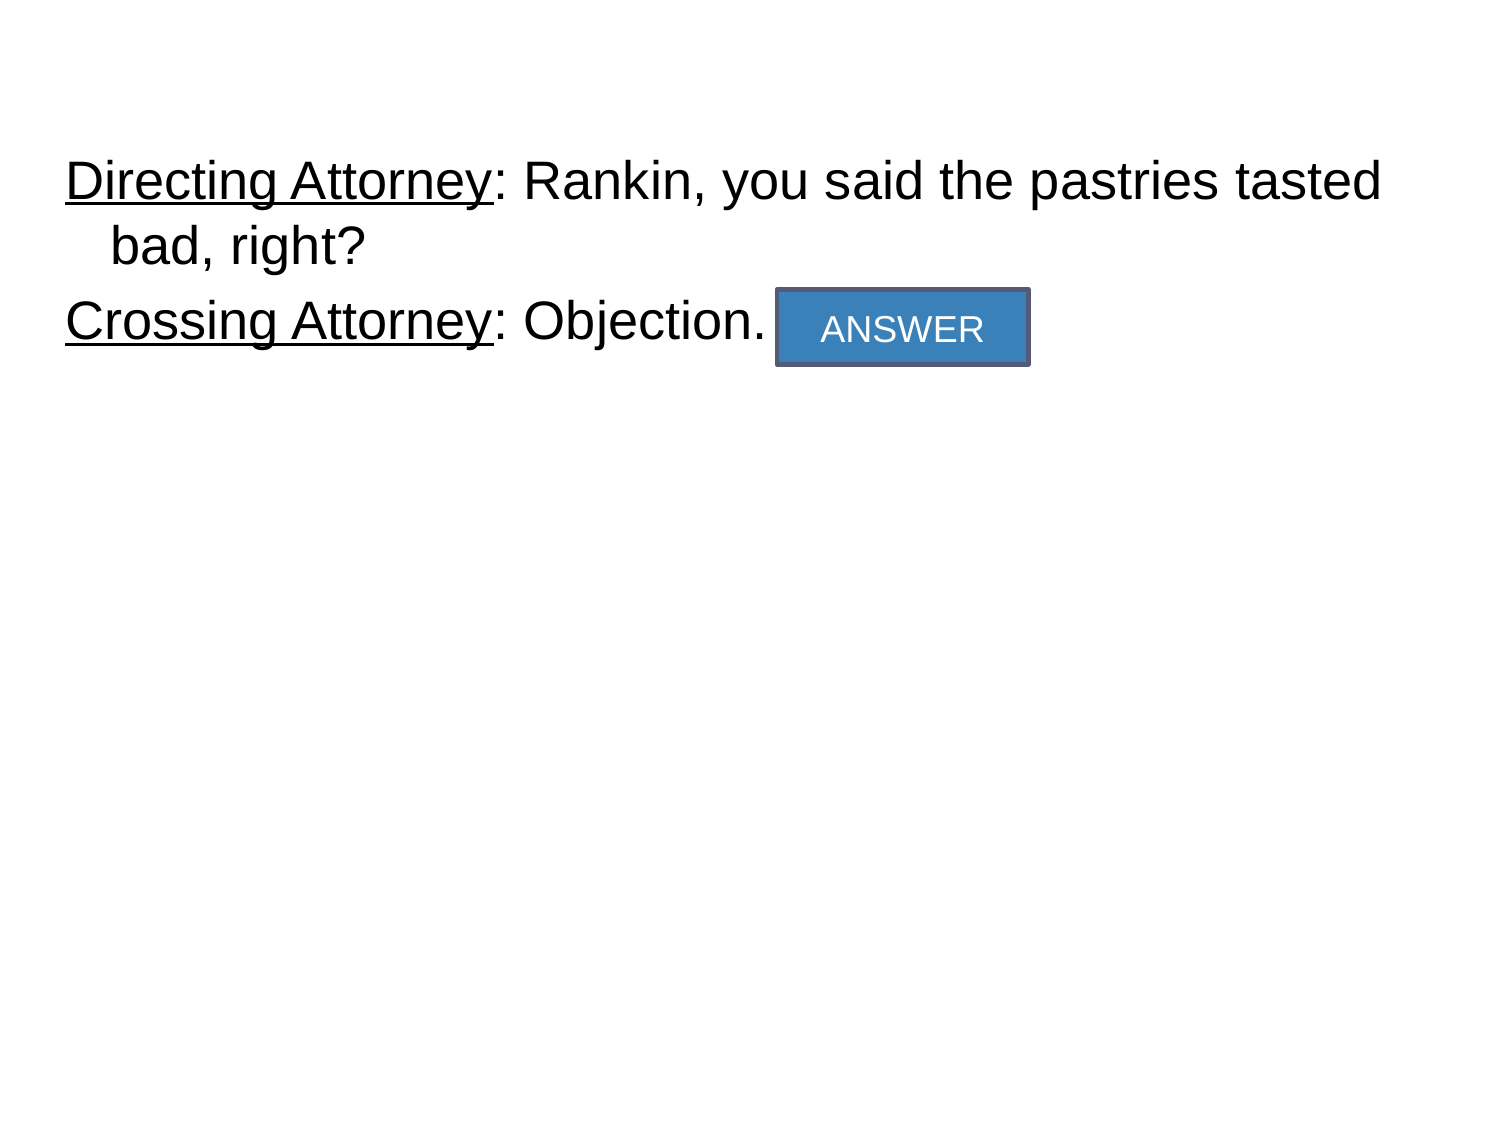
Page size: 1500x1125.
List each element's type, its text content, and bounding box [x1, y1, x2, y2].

list Directing Attorney: Rankin, you said the pastries tasted bad, right? Crossing Attorney: Objection. Leading. [50, 137, 1425, 1038]
text_box ANSWER [776, 289, 1029, 365]
